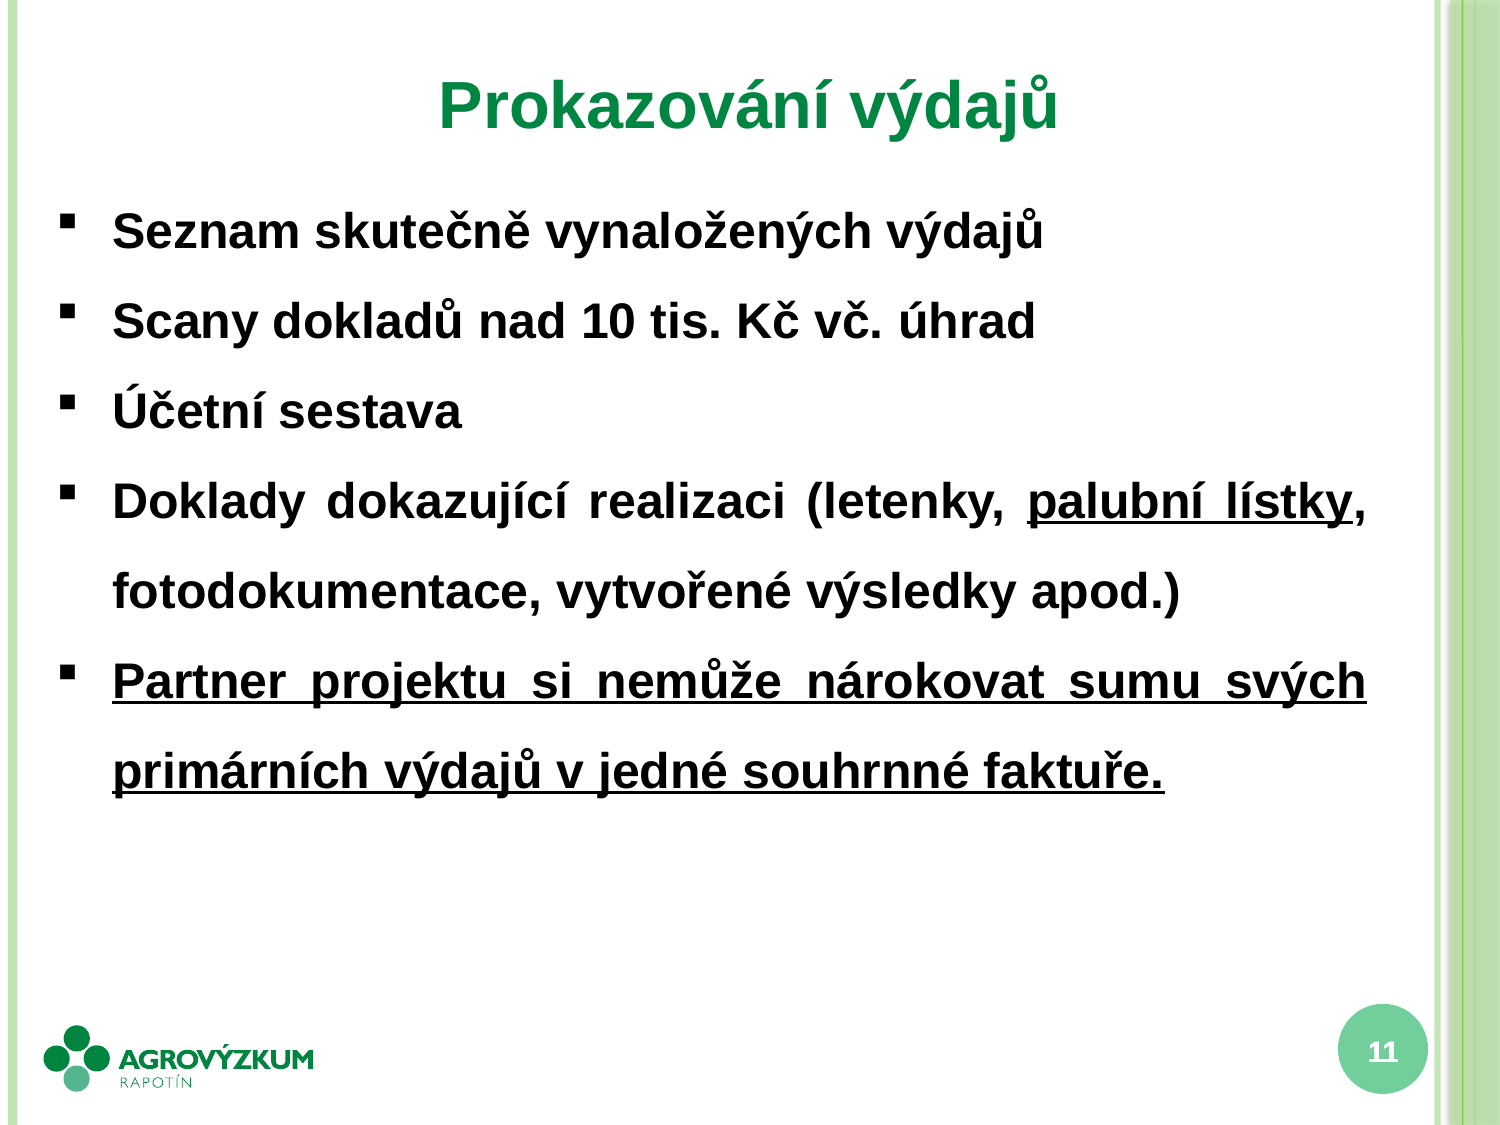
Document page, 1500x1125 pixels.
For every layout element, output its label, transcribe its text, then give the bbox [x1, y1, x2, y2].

text_box Seznam skutečně vynaložených výdajů Scany dokladů nad 10 tis. Kč vč. úhrad Účetní sestava Doklady dokazující realizaci (letenky, palubní lístky, fotodokumentace, vytvořené výsledky apod.) Partner projektu si nemůže nárokovat sumu svých primárních výdajů v jedné souhrnné faktuře. [41, 160, 1382, 896]
text_box Prokazování výdajů [0, 54, 1500, 150]
text_box 11 [1333, 1008, 1434, 1094]
